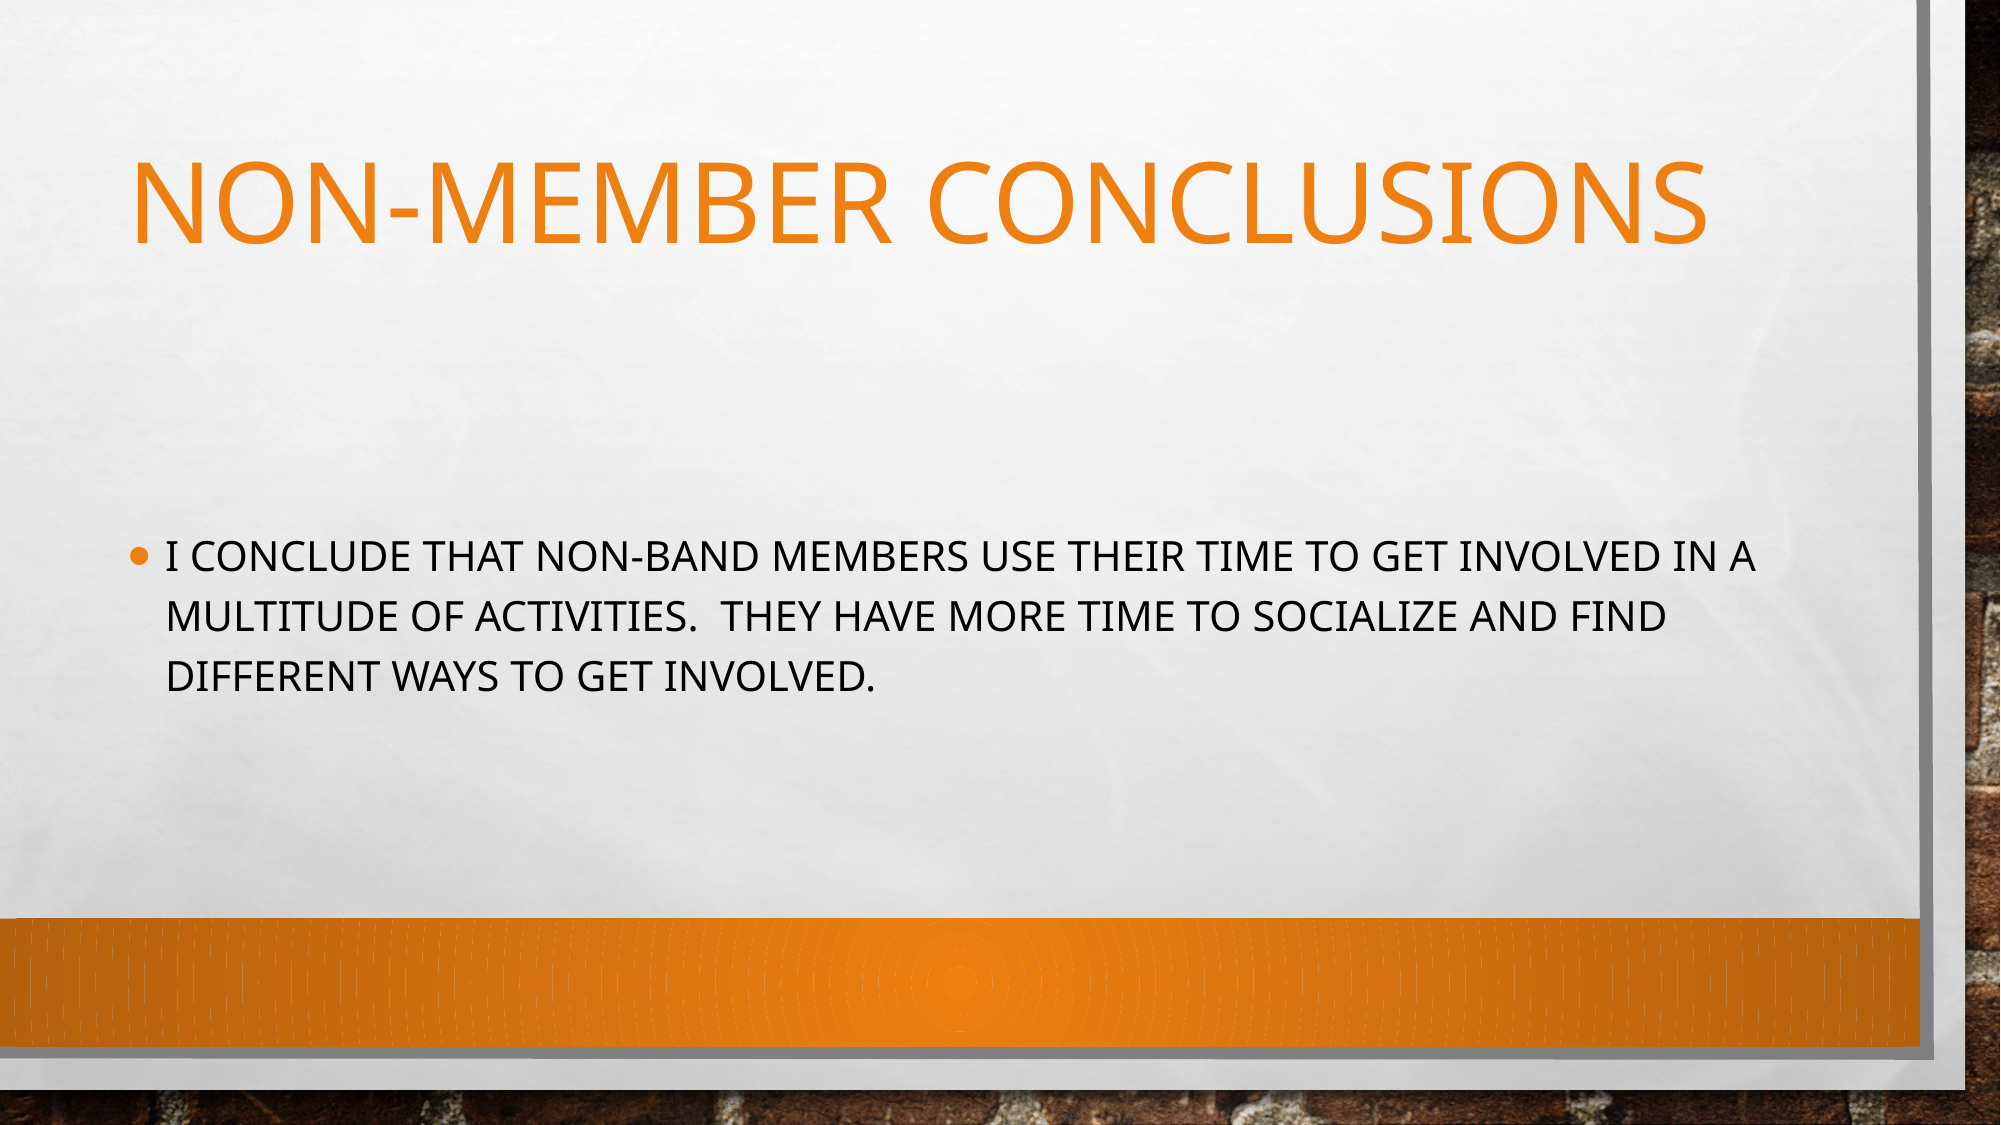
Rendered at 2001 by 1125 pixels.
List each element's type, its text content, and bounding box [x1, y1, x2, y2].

picture [0, 0, 2000, 1125]
list I conclude that non-band members use their time to get involved in a multitude of activities. They have more time to socialize and find different ways to get involved. [112, 338, 1818, 882]
title Non-member conclusions [112, 112, 1818, 302]
